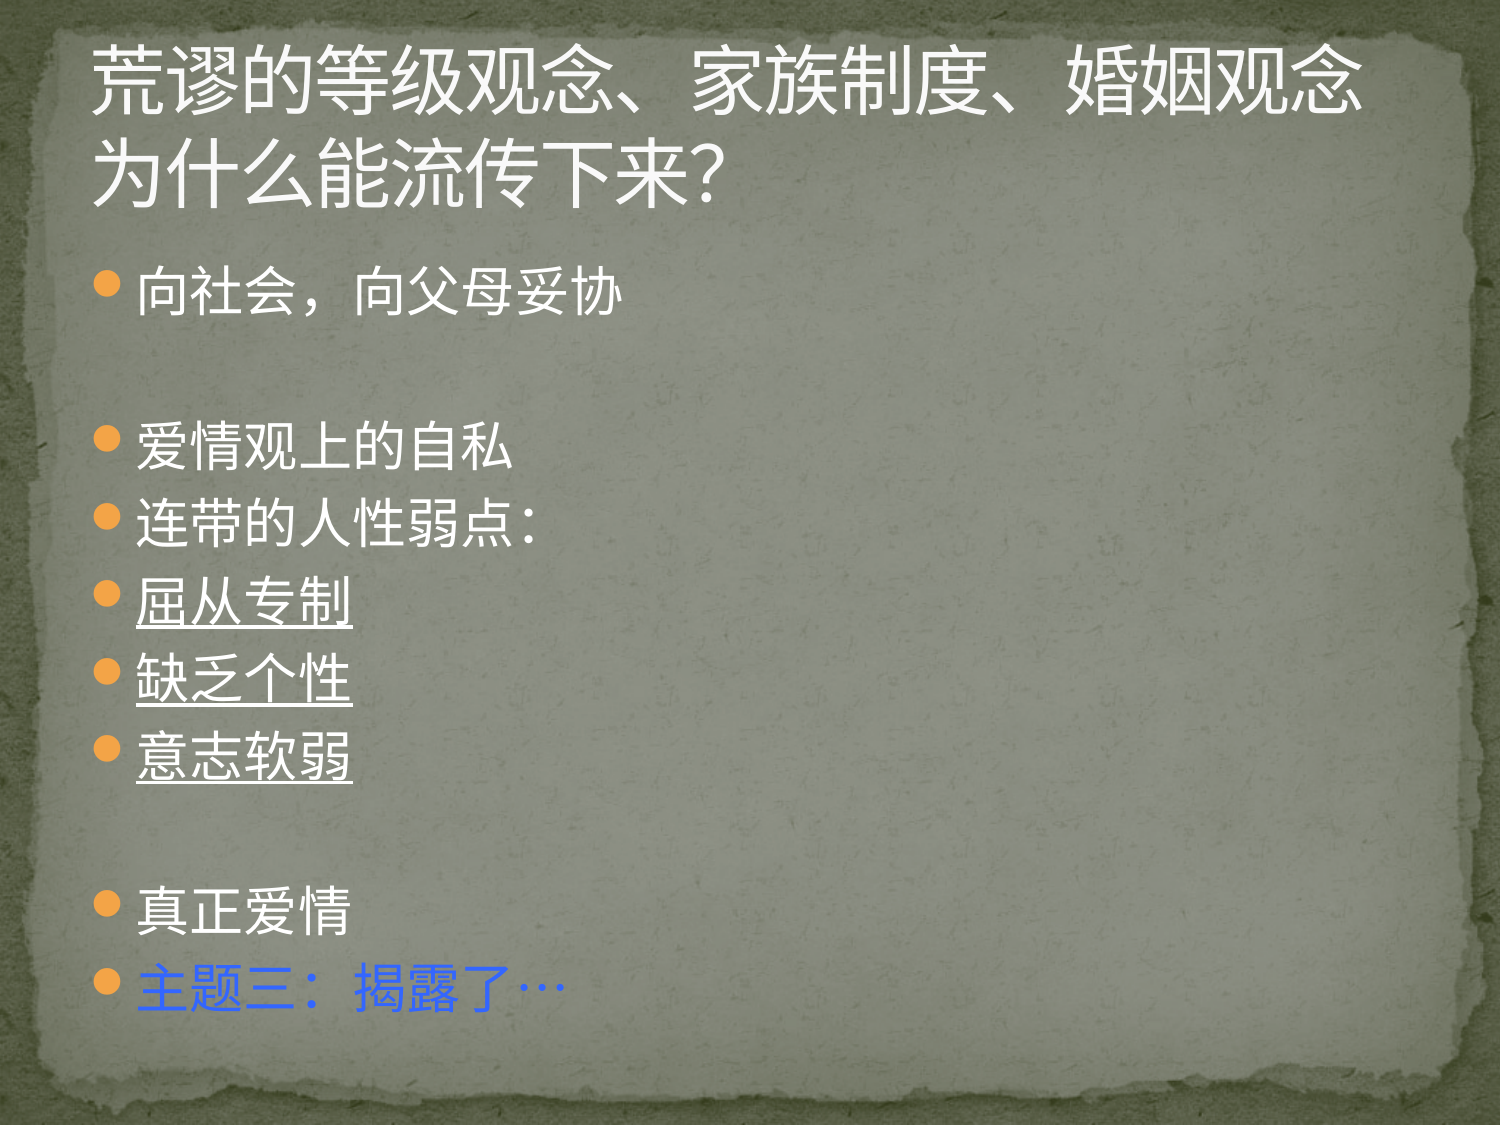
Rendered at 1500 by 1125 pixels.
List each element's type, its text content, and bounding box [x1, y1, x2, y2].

title 荒谬的等级观念、家族制度、婚姻观念为什么能流传下来？ [74, 24, 1425, 225]
list 向社会，向父母妥协 爱情观上的自私 连带的人性弱点： 屈从专制 缺乏个性 意志软弱 真正爱情 主题三：揭露了… [75, 249, 1425, 1125]
